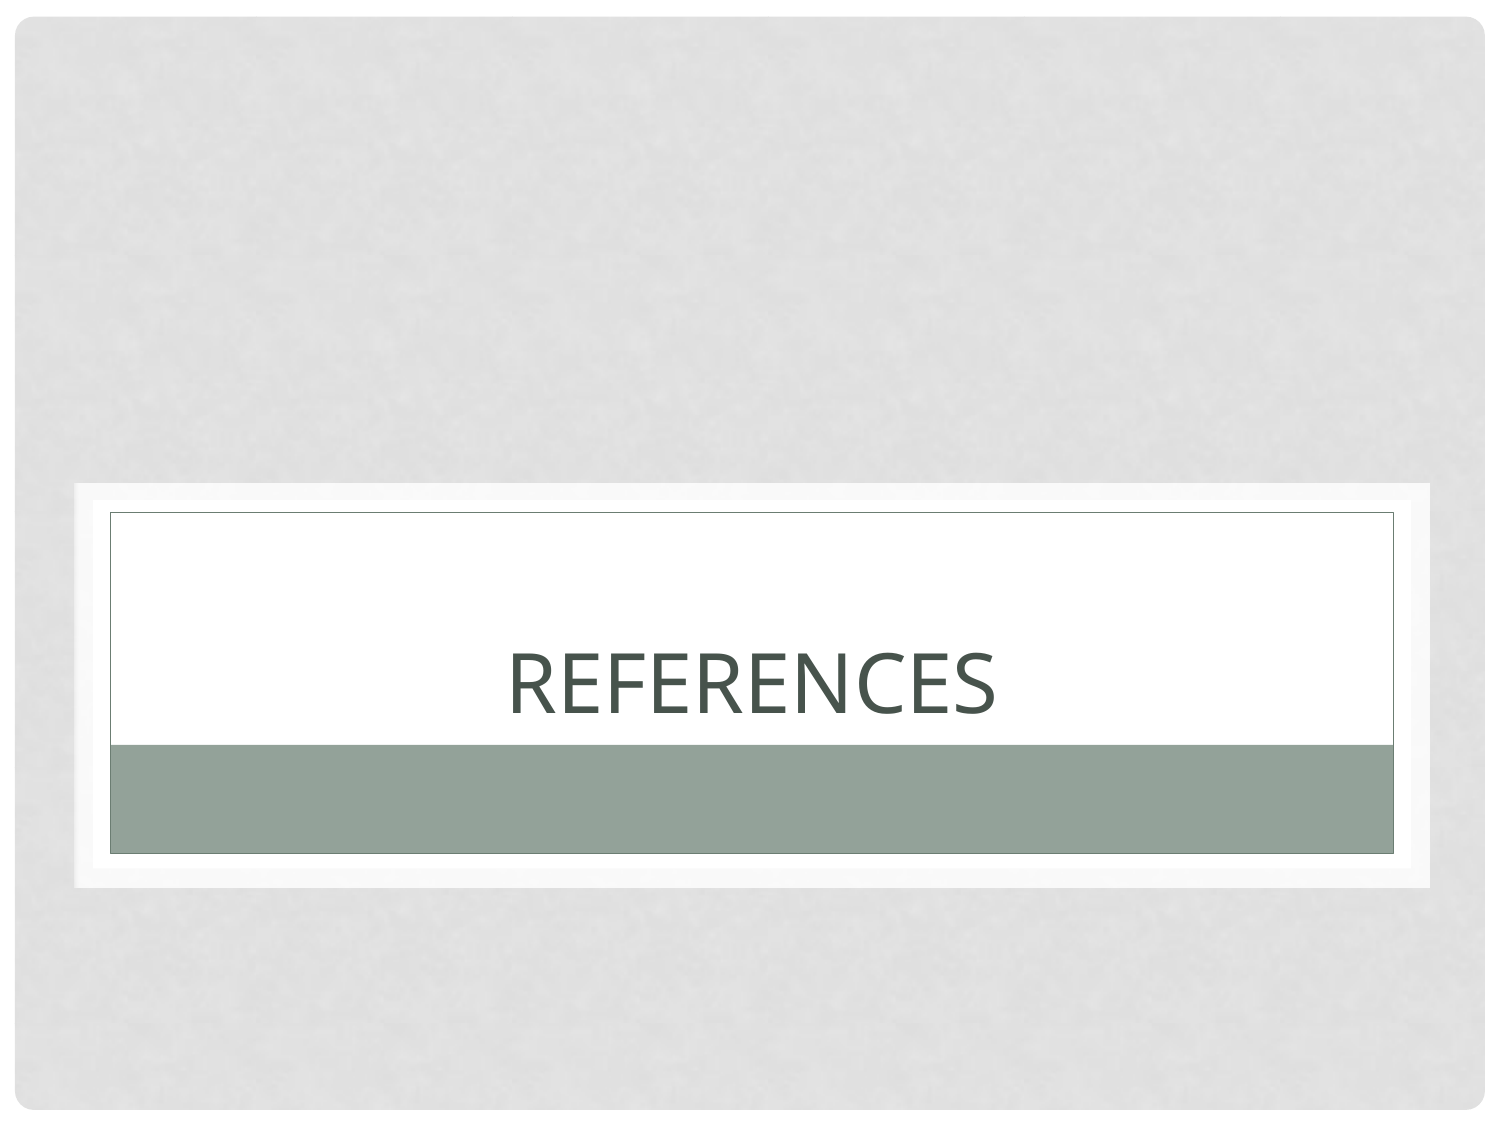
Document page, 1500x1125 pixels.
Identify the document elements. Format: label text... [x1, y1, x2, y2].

title References [120, 525, 1384, 738]
